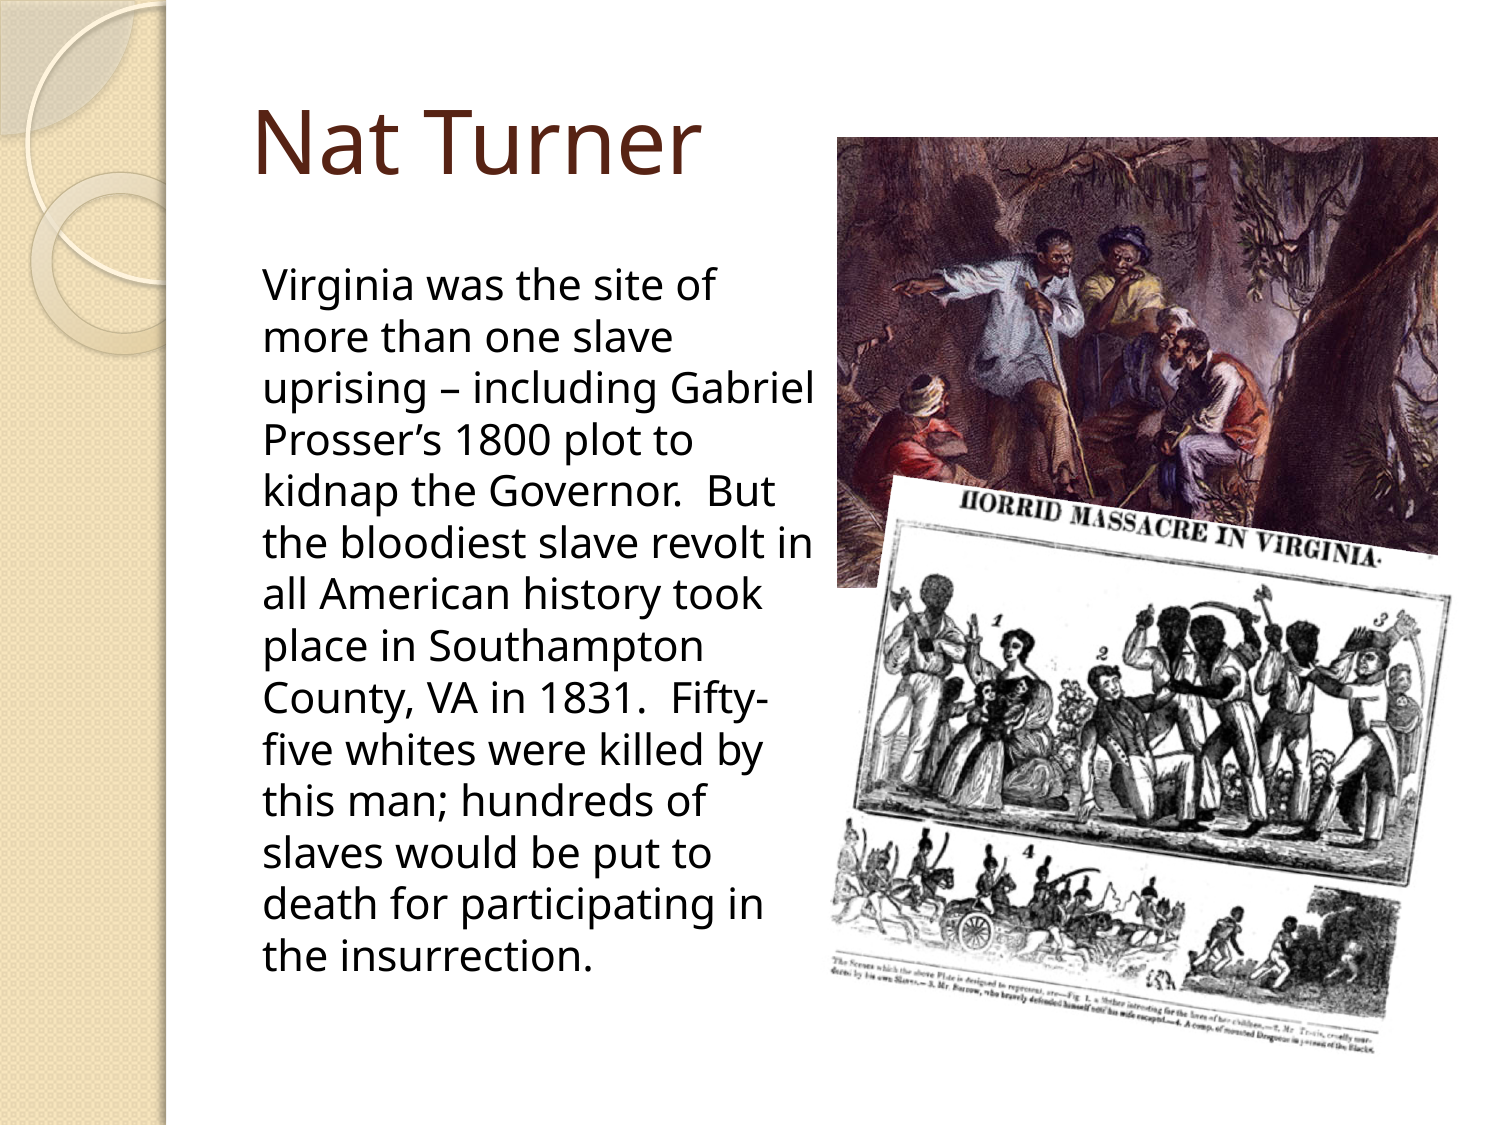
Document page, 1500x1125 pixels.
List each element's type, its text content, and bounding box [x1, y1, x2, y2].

picture [820, 514, 1464, 1062]
title Nat Turner [235, 45, 1466, 233]
list Virginia was the site of more than one slave uprising – including Gabriel Prosser’s 1800 plot to kidnap the Governor. But the bloodiest slave revolt in all American history took place in Southampton County, VA in 1831. Fifty-five whites were killed by this man; hundreds of slaves would be put to death for participating in the insurrection. [235, 249, 836, 1015]
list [837, 137, 1438, 588]
